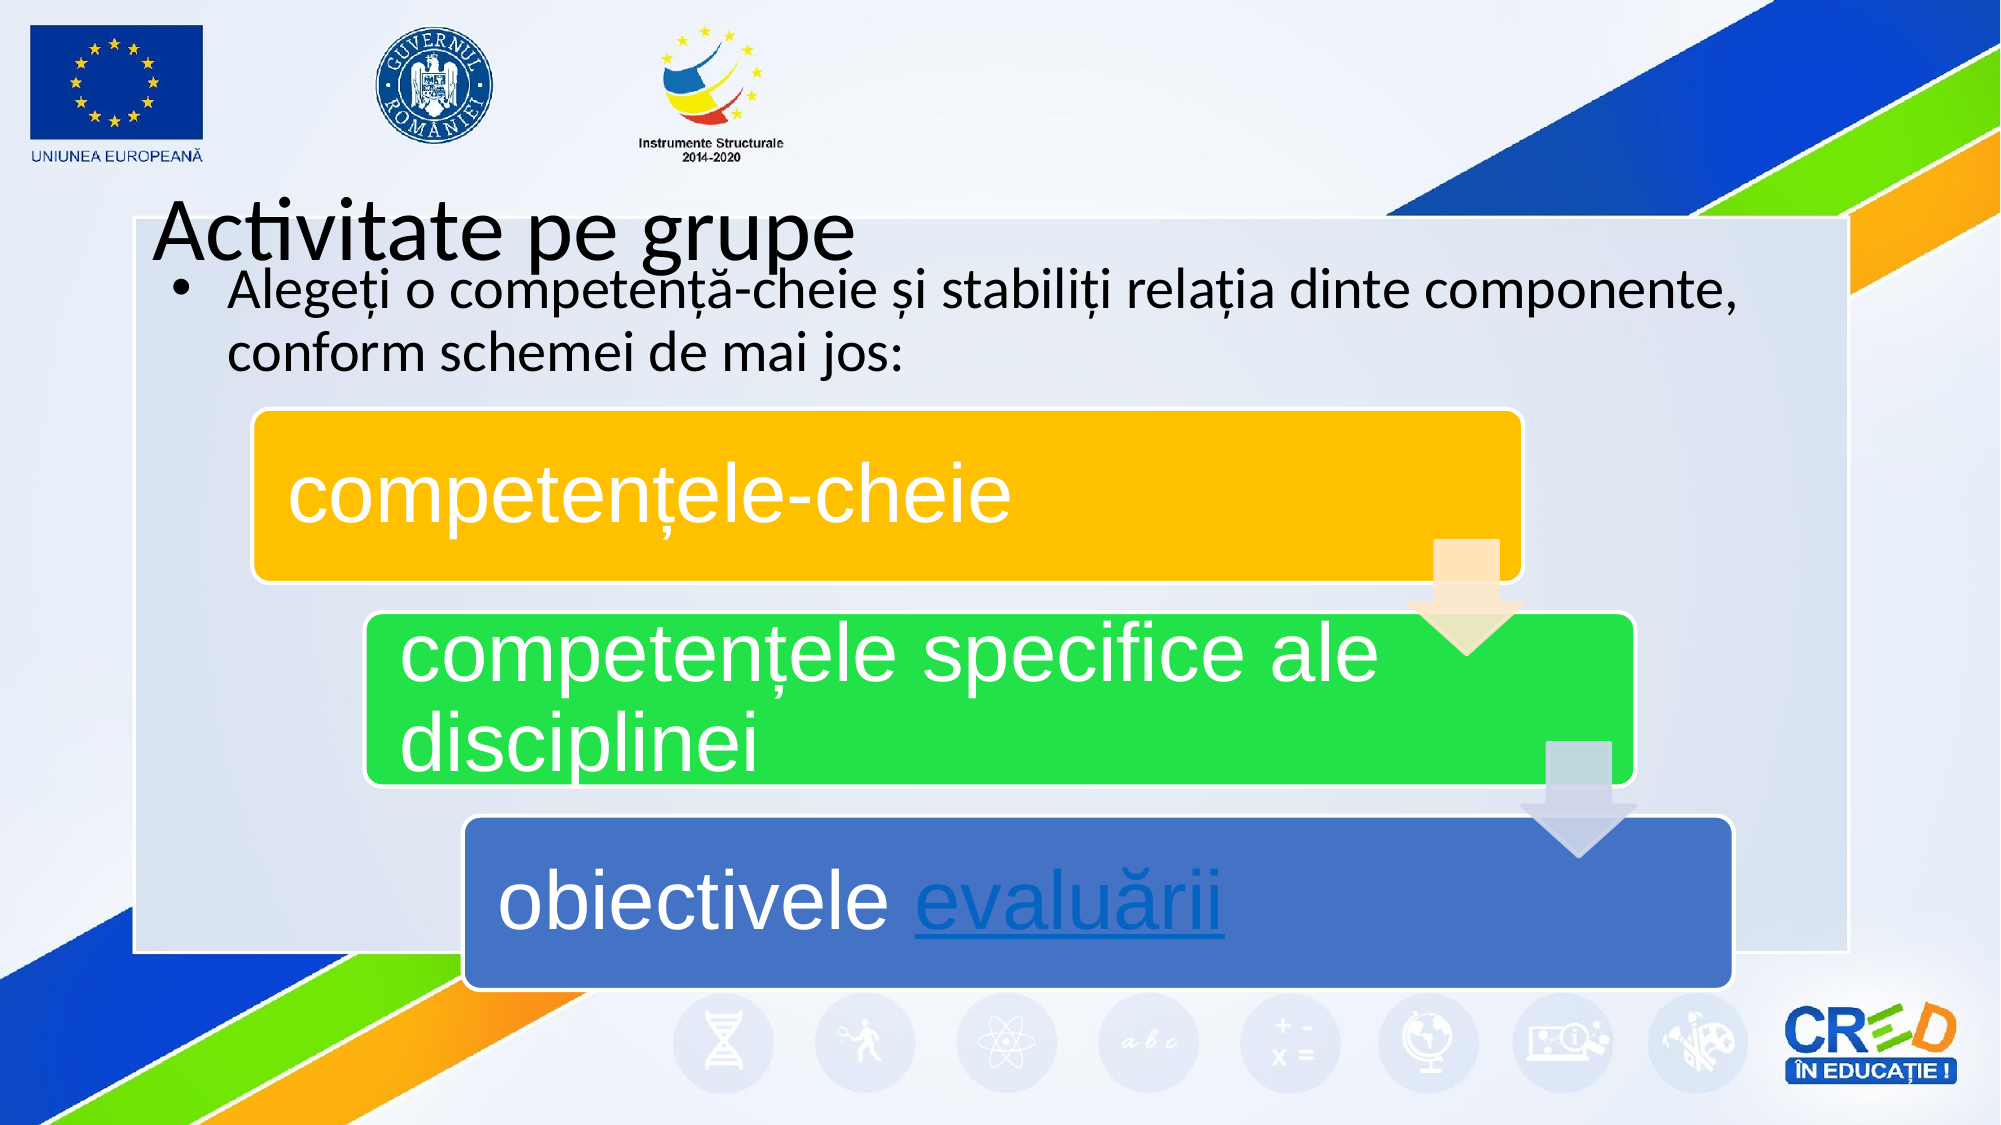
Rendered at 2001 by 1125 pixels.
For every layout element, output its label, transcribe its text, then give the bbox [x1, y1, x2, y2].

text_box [251, 408, 1748, 991]
title Activitate pe grupe [137, 184, 1863, 250]
list Alegeți o competență-cheie și stabiliți relația dinte componente, conform schemei de mai jos: [137, 250, 1863, 965]
picture [0, 0, 2001, 1125]
